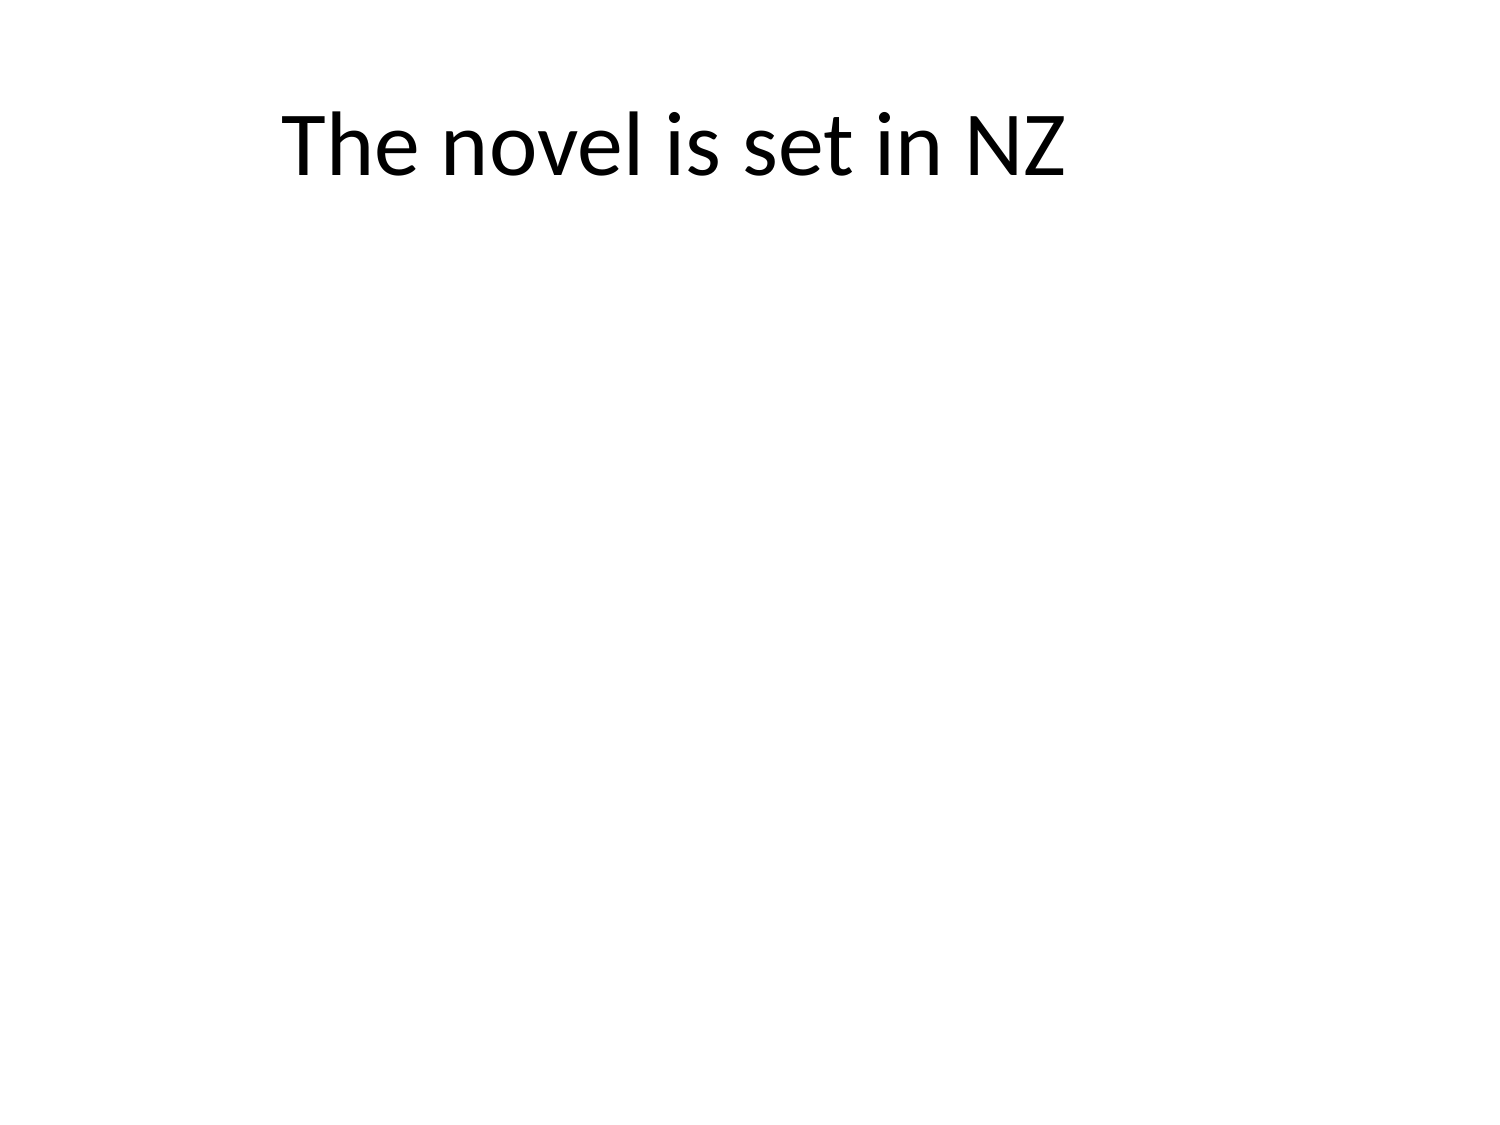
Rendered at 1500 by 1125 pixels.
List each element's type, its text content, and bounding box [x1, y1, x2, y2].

title The novel is set in NZ [0, 45, 1350, 233]
